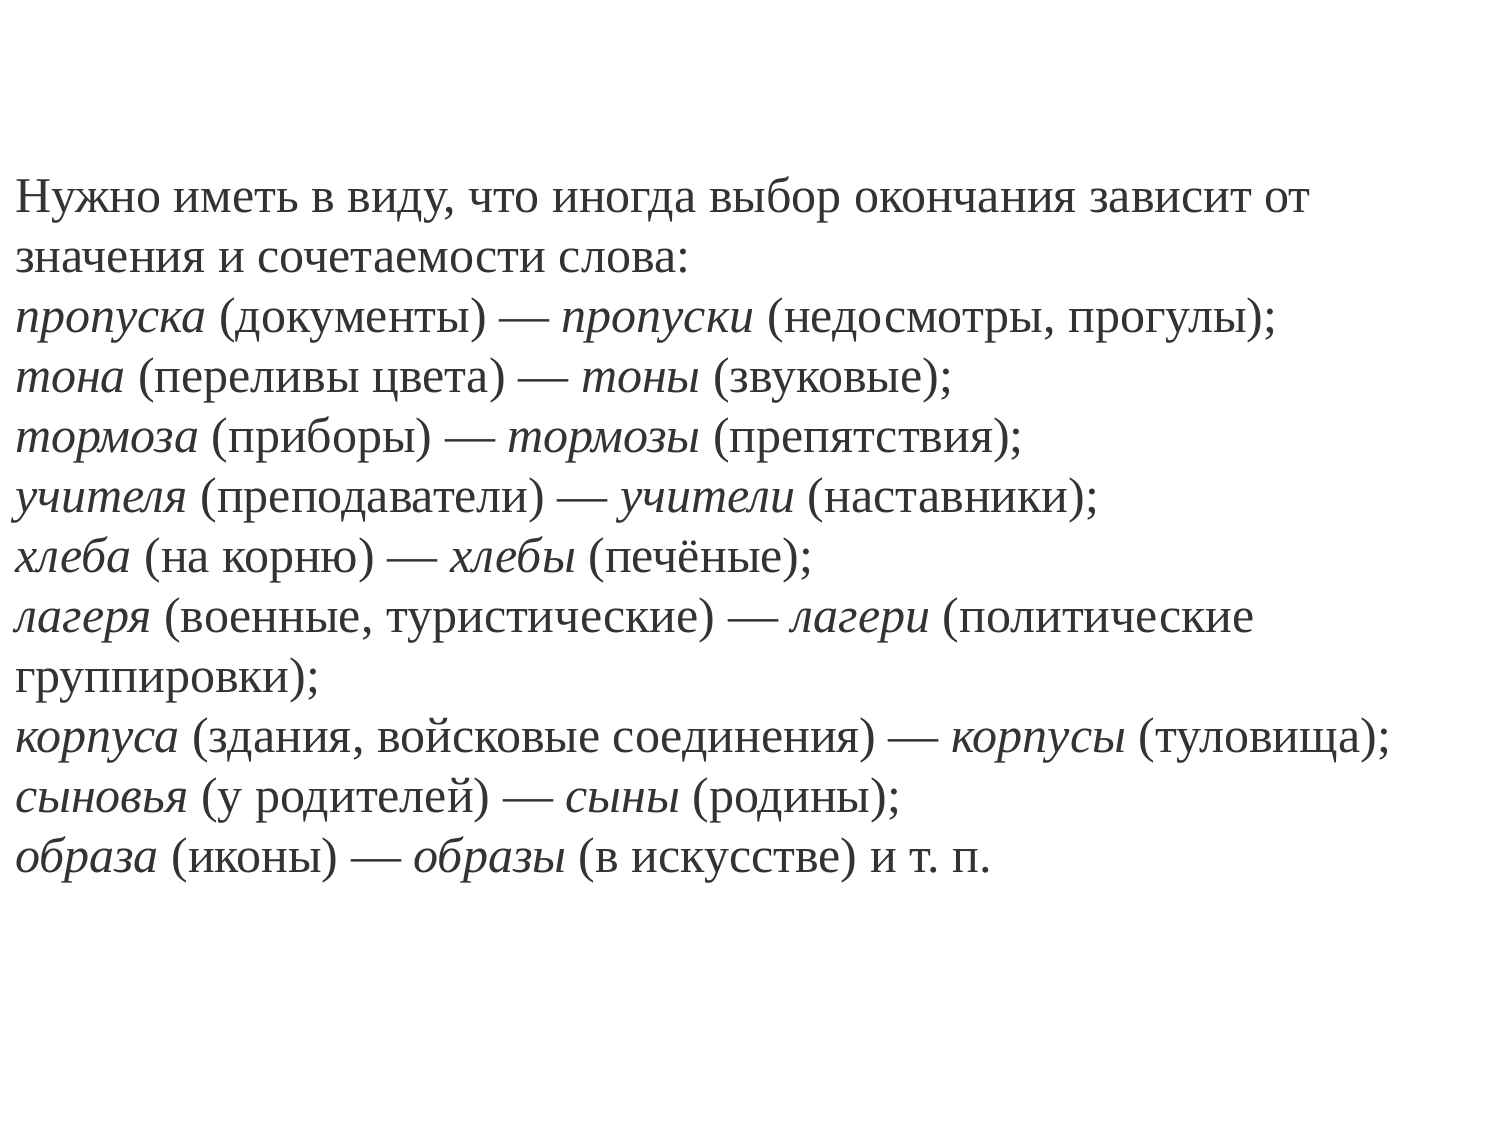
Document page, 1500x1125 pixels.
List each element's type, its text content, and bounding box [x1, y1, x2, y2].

text_box Нужно иметь в виду, что иногда выбор окончания зависит от значения и сочетаемости слова: пропуска (документы) — пропуски (недосмотры, прогулы); тона (переливы цвета) — тоны (звуковые); тормоза (приборы) — тормозы (препятствия); учителя (преподаватели) — учители (наставники); хлеба (на корню) — хлебы (печёные); лагеря (военные, туристические) — лагери (политические группировки); корпуса (здания, войсковые соединения) — корпусы (туловища); сыновья (у родителей) — сыны (родины); образа (иконы) — образы (в искусстве) и т. п. [0, 155, 1500, 890]
